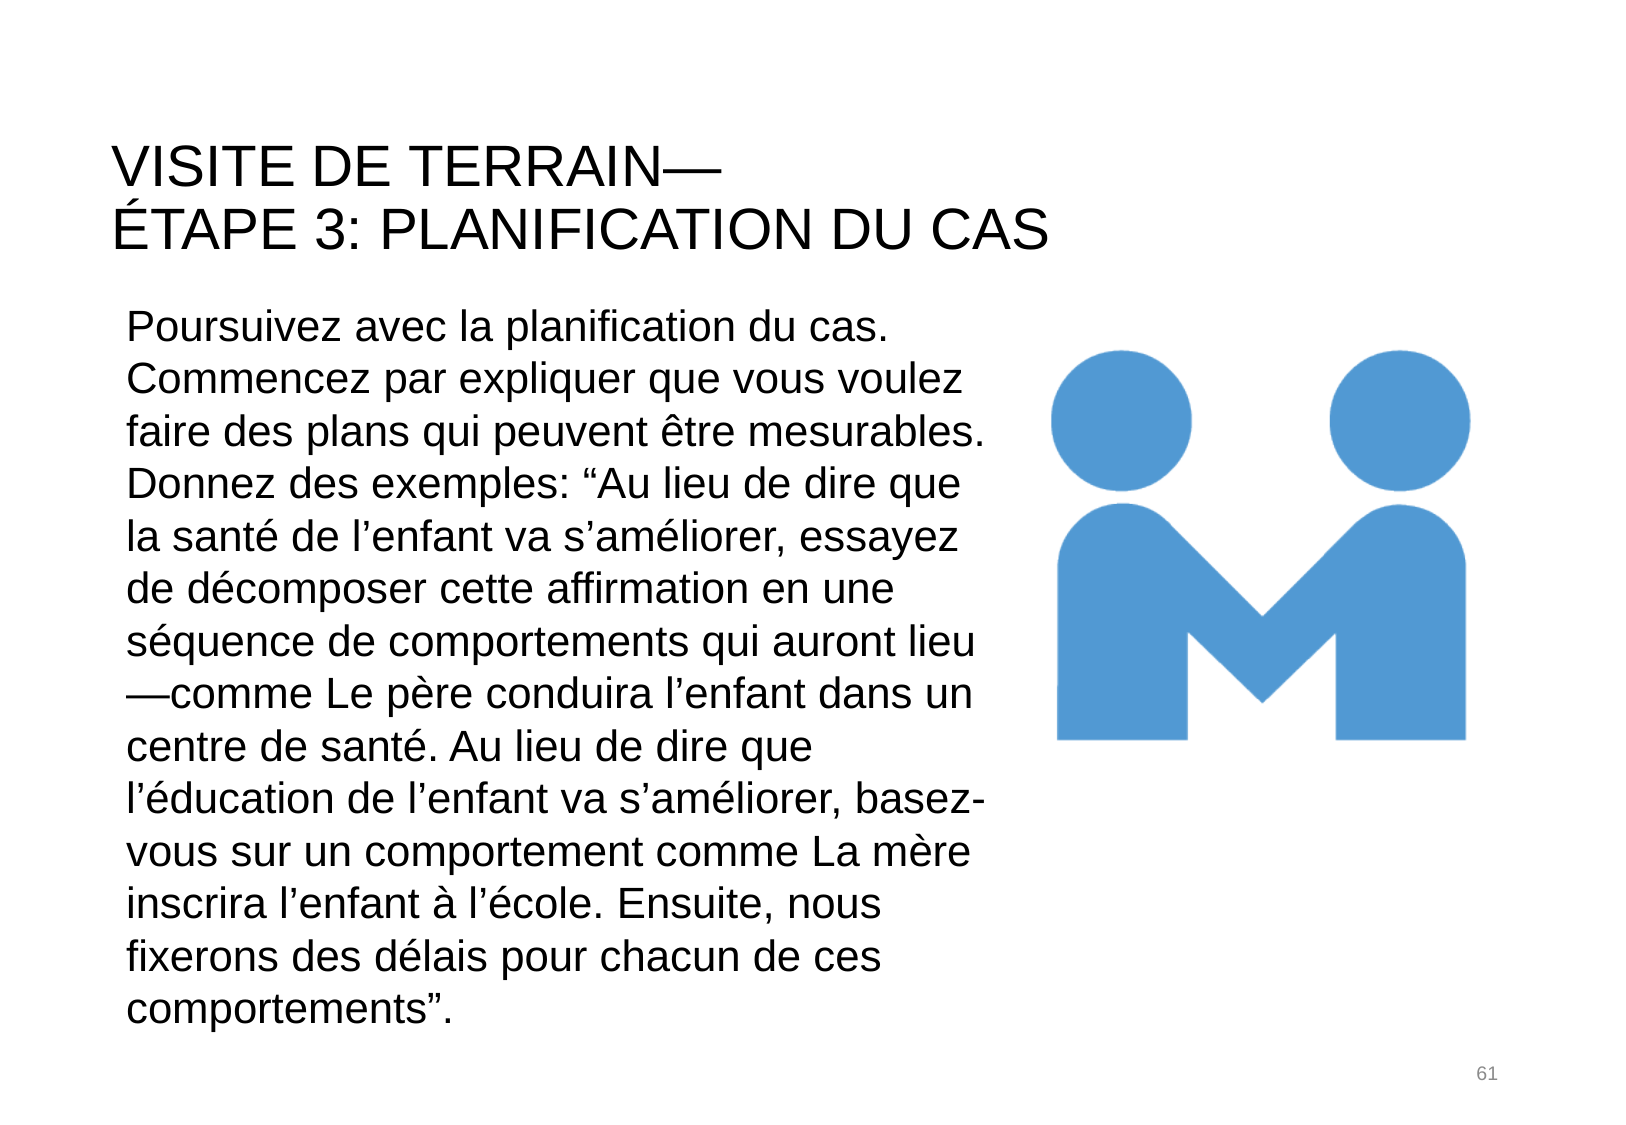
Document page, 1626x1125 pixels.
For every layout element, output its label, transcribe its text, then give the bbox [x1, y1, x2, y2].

title Visite de terrain— étape 3: Planification du cas [111, 59, 1514, 270]
picture [1017, 298, 1514, 1015]
list Poursuivez avec la planification du cas. Commencez par expliquer que vous voulez faire des plans qui peuvent être mesurables. Donnez des exemples: “Au lieu de dire que la santé de l’enfant va s’améliorer, essayez de décomposer cette affirmation en une séquence de comportements qui auront lieu—comme Le père conduira l’enfant dans un centre de santé. Au lieu de dire que l’éducation de l’enfant va s’améliorer, basez-vous sur un comportement comme La mère inscrira l’enfant à l’école. Ensuite, nous fixerons des délais pour chacun de ces comportements”. [111, 297, 991, 1014]
slide_number 61 [1147, 1042, 1514, 1103]
